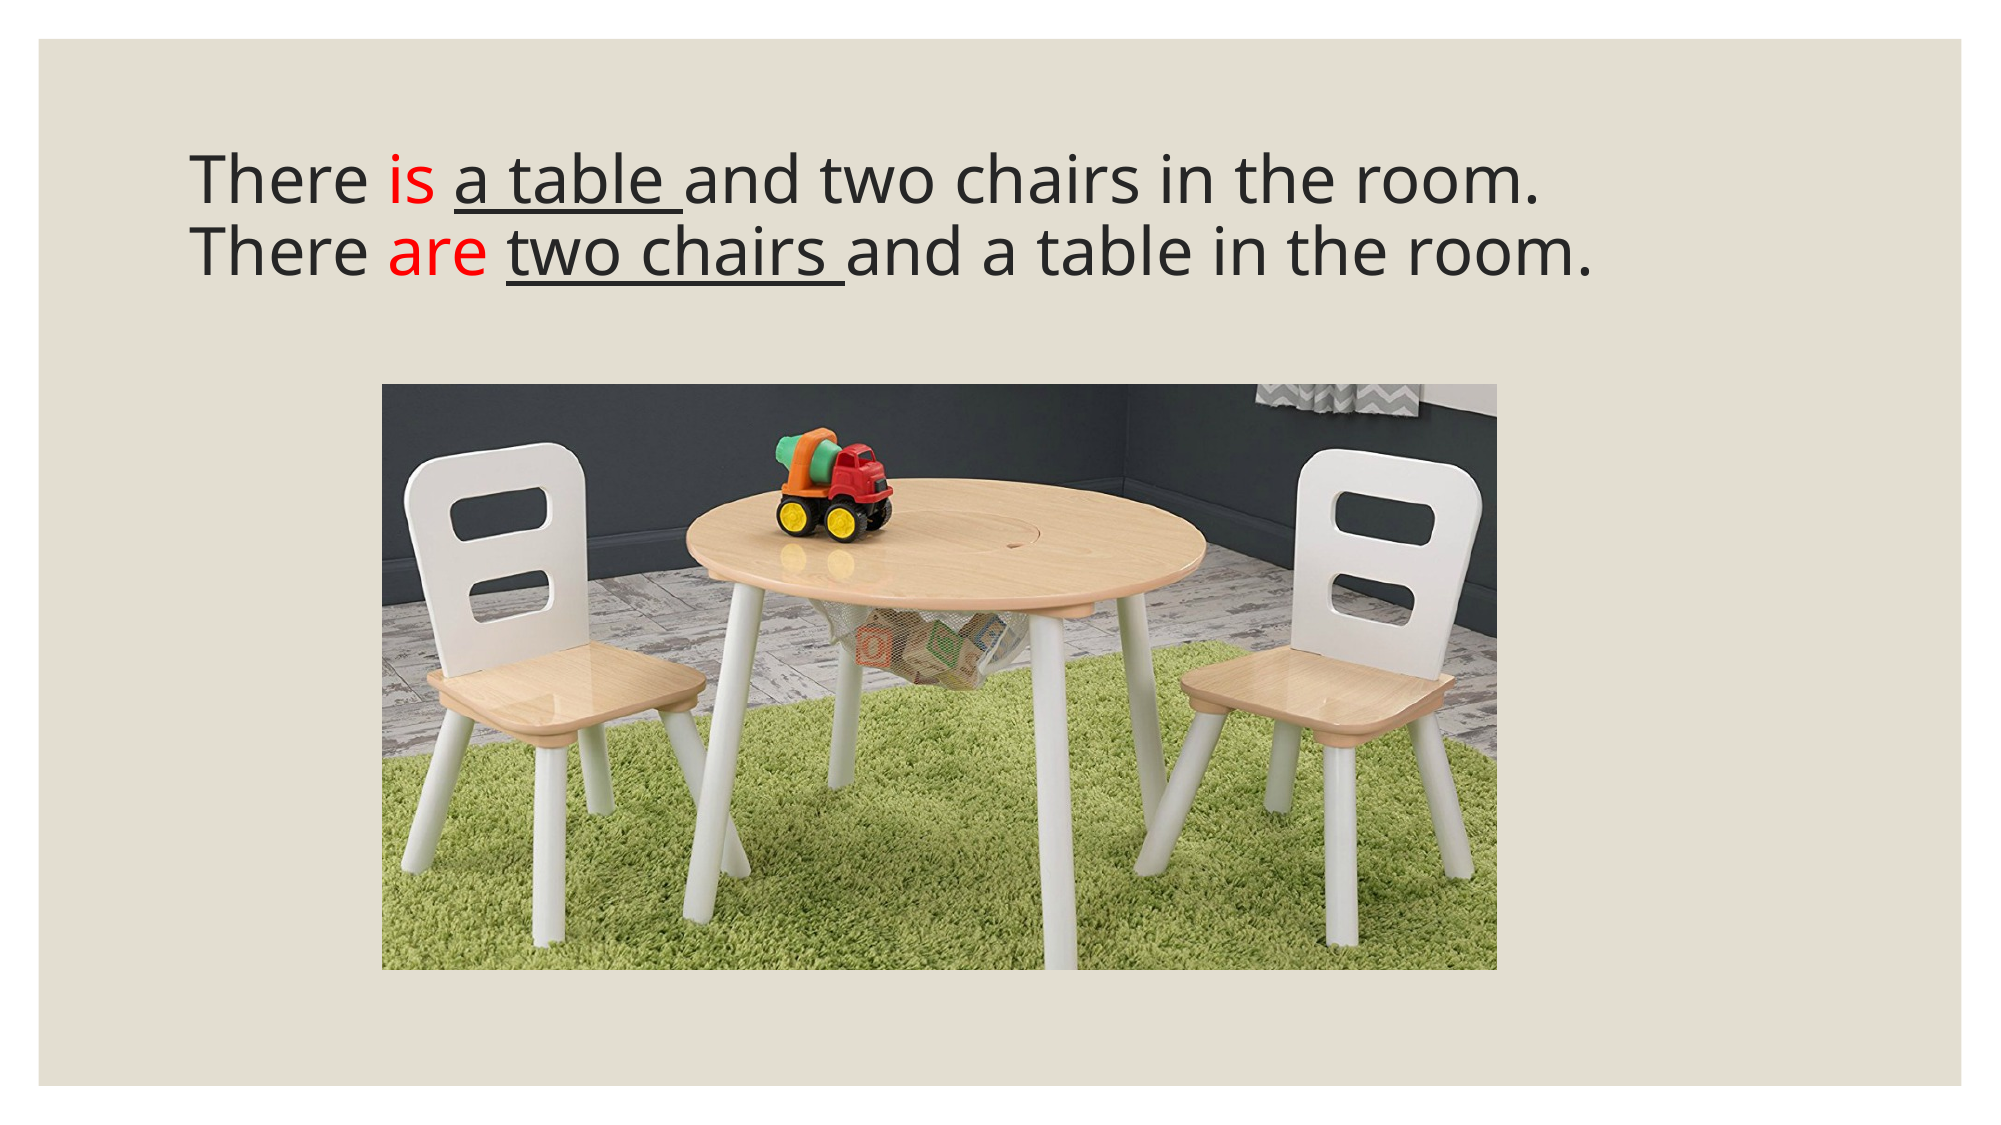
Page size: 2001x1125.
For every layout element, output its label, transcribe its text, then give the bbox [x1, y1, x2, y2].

picture [382, 384, 1498, 970]
title There is a table and two chairs in the room. There are two chairs and a table in the room. [174, 105, 1825, 331]
